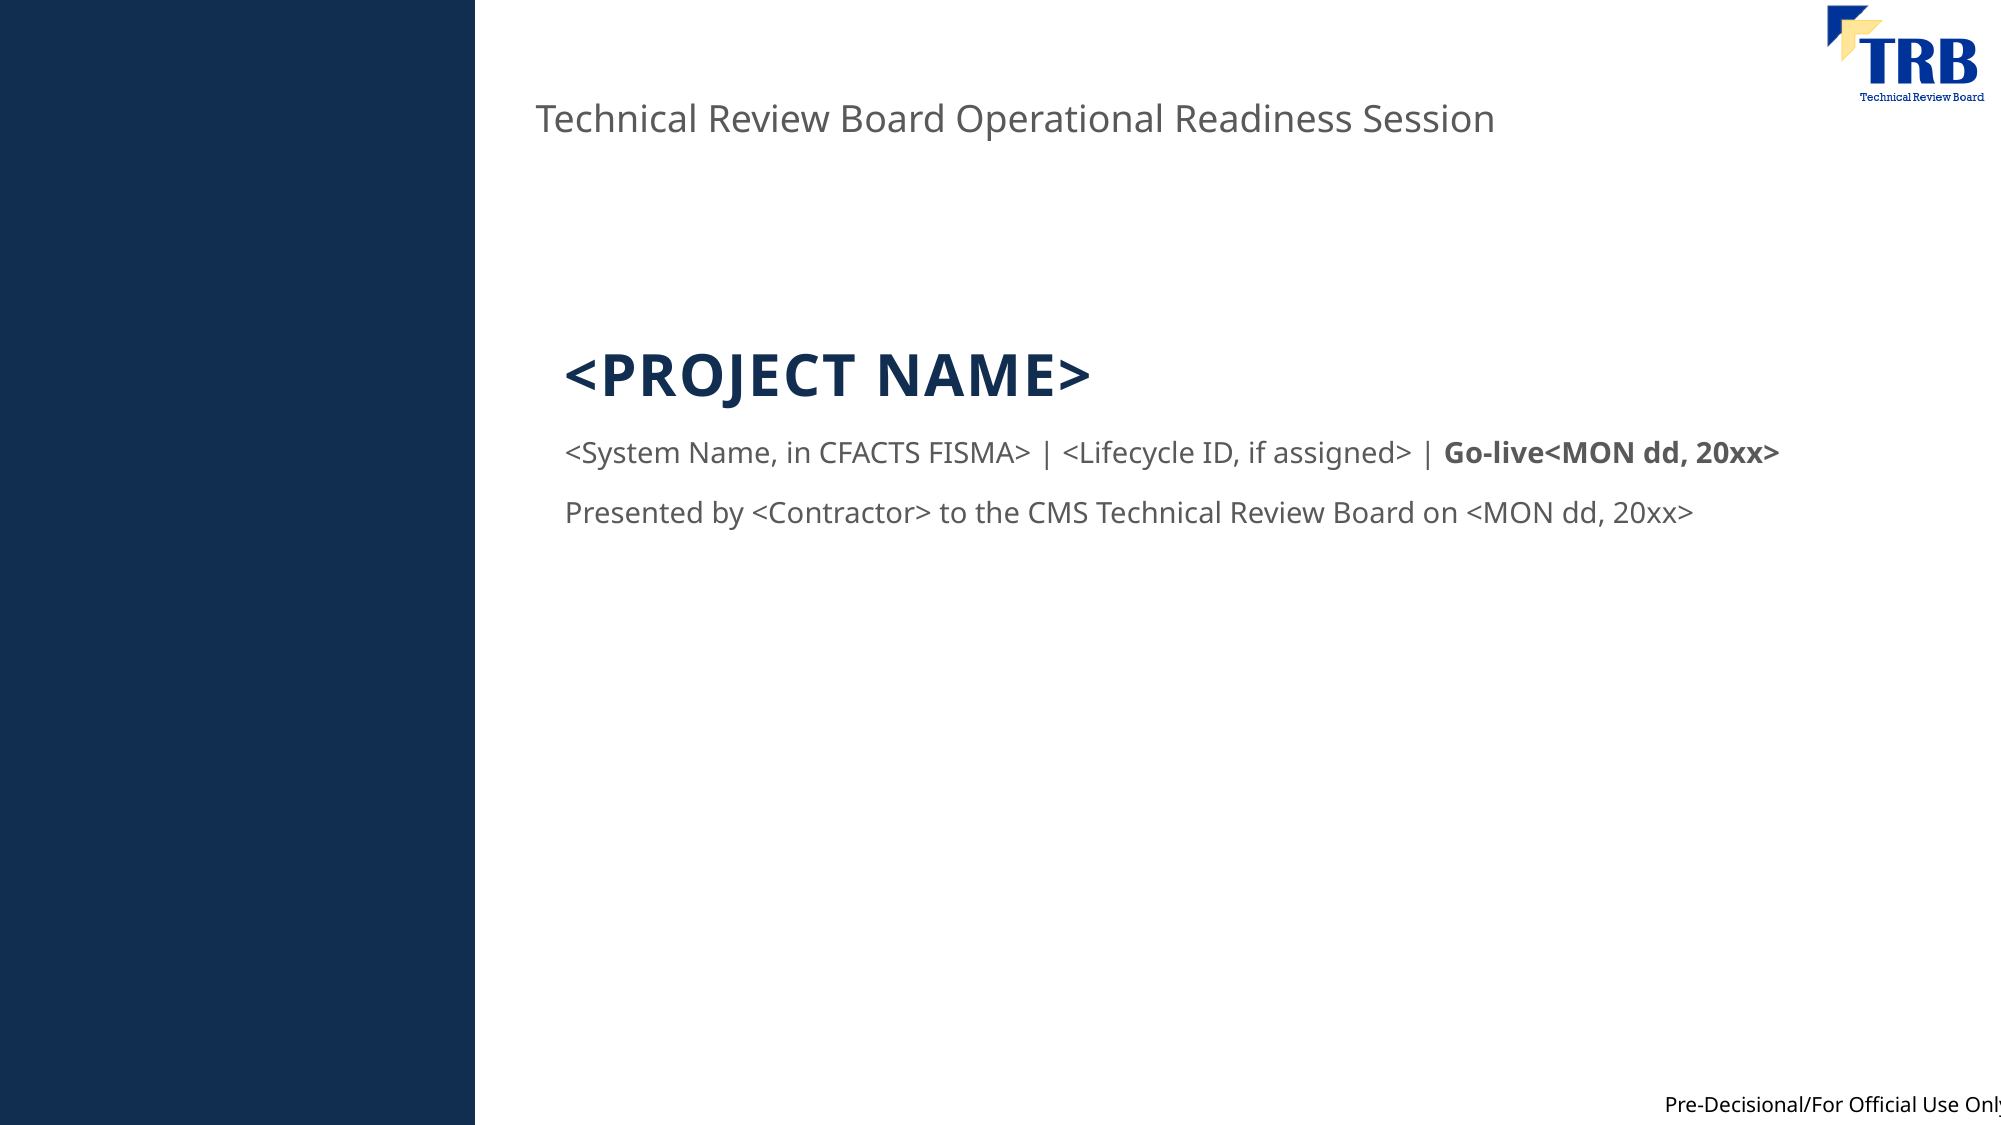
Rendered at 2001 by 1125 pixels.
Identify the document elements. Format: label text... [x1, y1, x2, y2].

picture [1819, 0, 2000, 112]
title <Project NAME> [549, 335, 1688, 411]
text_box Technical Review Board Operational Readiness Session [520, 87, 1512, 148]
subtitle <System Name, in CFACTS FISMA> | <Lifecycle ID, if assigned> | Go-live<MON dd, 20xx> Presented by <Contractor> to the CMS Technical Review Board on <MON dd, 20xx> [549, 426, 1938, 538]
